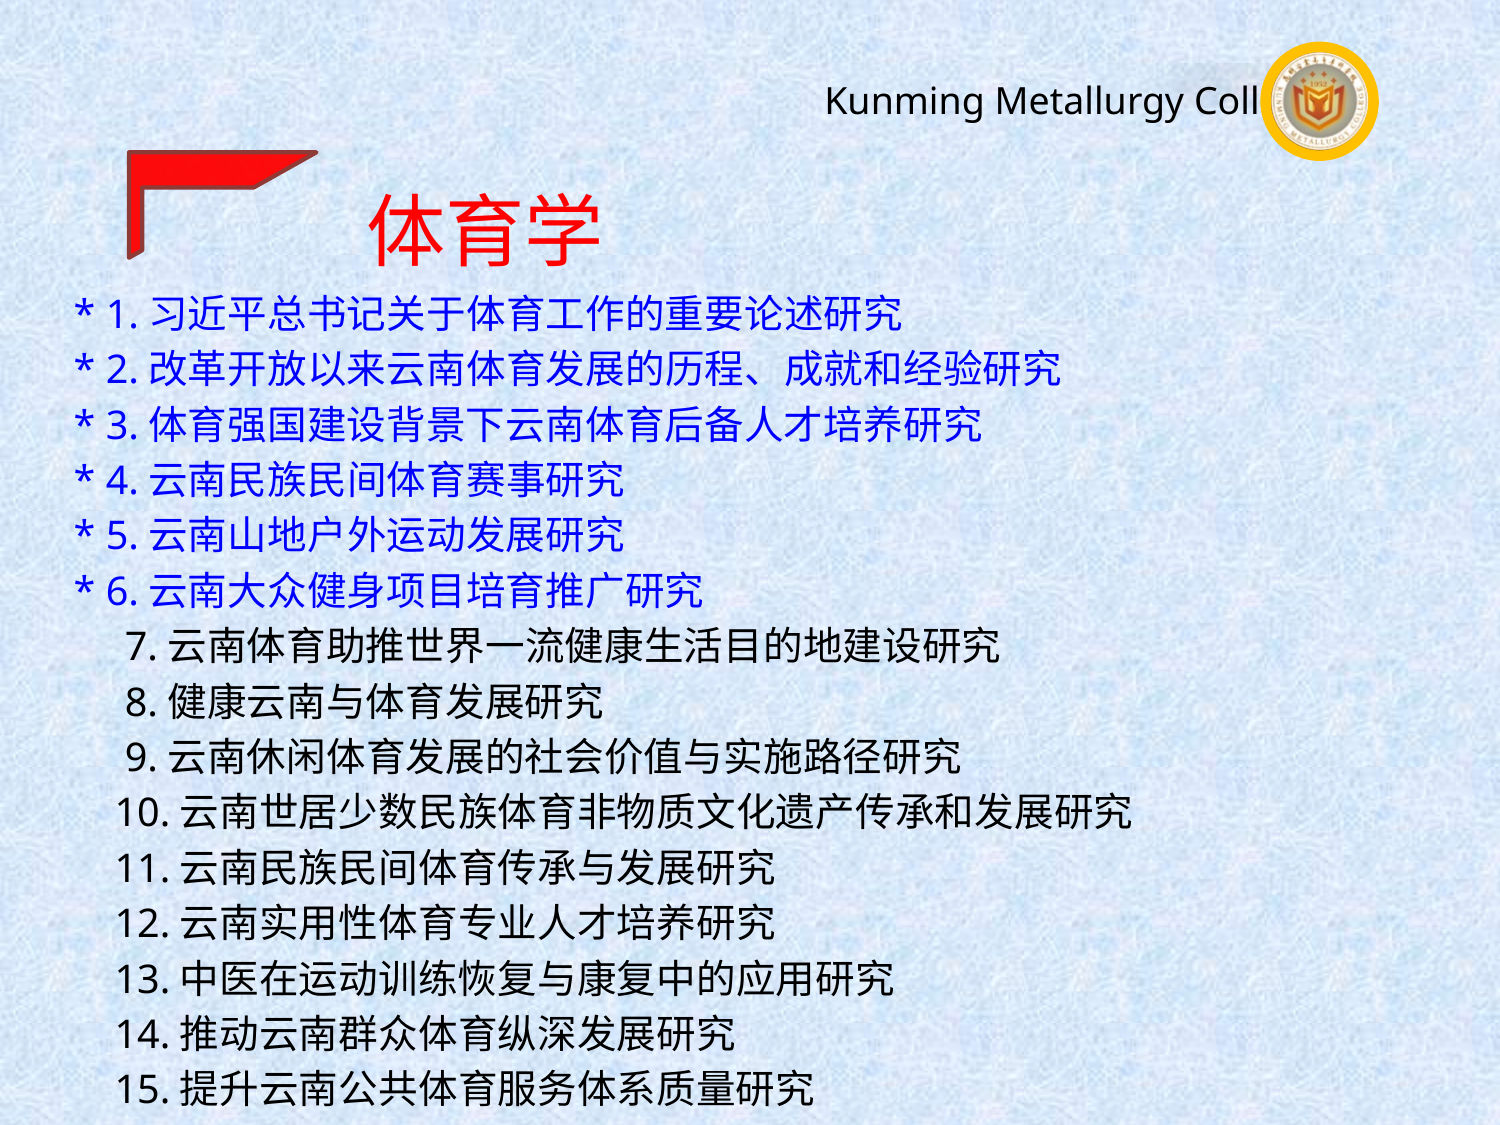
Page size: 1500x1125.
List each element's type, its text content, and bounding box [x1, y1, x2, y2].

title Kunming Metallurgy College [75, 23, 1442, 176]
picture [0, 0, 1500, 1125]
picture [1265, 46, 1374, 156]
text_box [126, 150, 319, 260]
list 体育学 * 1.习近平总书记关于体育工作的重要论述研究 * 2.改革开放以来云南体育发展的历程、成就和经验研究 * 3.体育强国建设背景下云南体育后备人才培养研究 * 4.云南民族民间体育赛事研究 * 5.云南山地户外运动发展研究 * 6.云南大众健身项目培育推广研究 7.云南体育助推世界一流健康生活目的地建设研究 8.健康云南与体育发展研究 9.云南休闲体育发展的社会价值与实施路径研究 10.云南世居少数民族体育非物质文化遗产传承和发展研究 11.云南民族民间体育传承与发展研究 12.云南实用性体育专业人才培养研究 13.中医在运动训练恢复与康复中的应用研究 14.推动云南群众体育纵深发展研究 15.提升云南公共体育服务体系质量研究 [58, 152, 1409, 1125]
